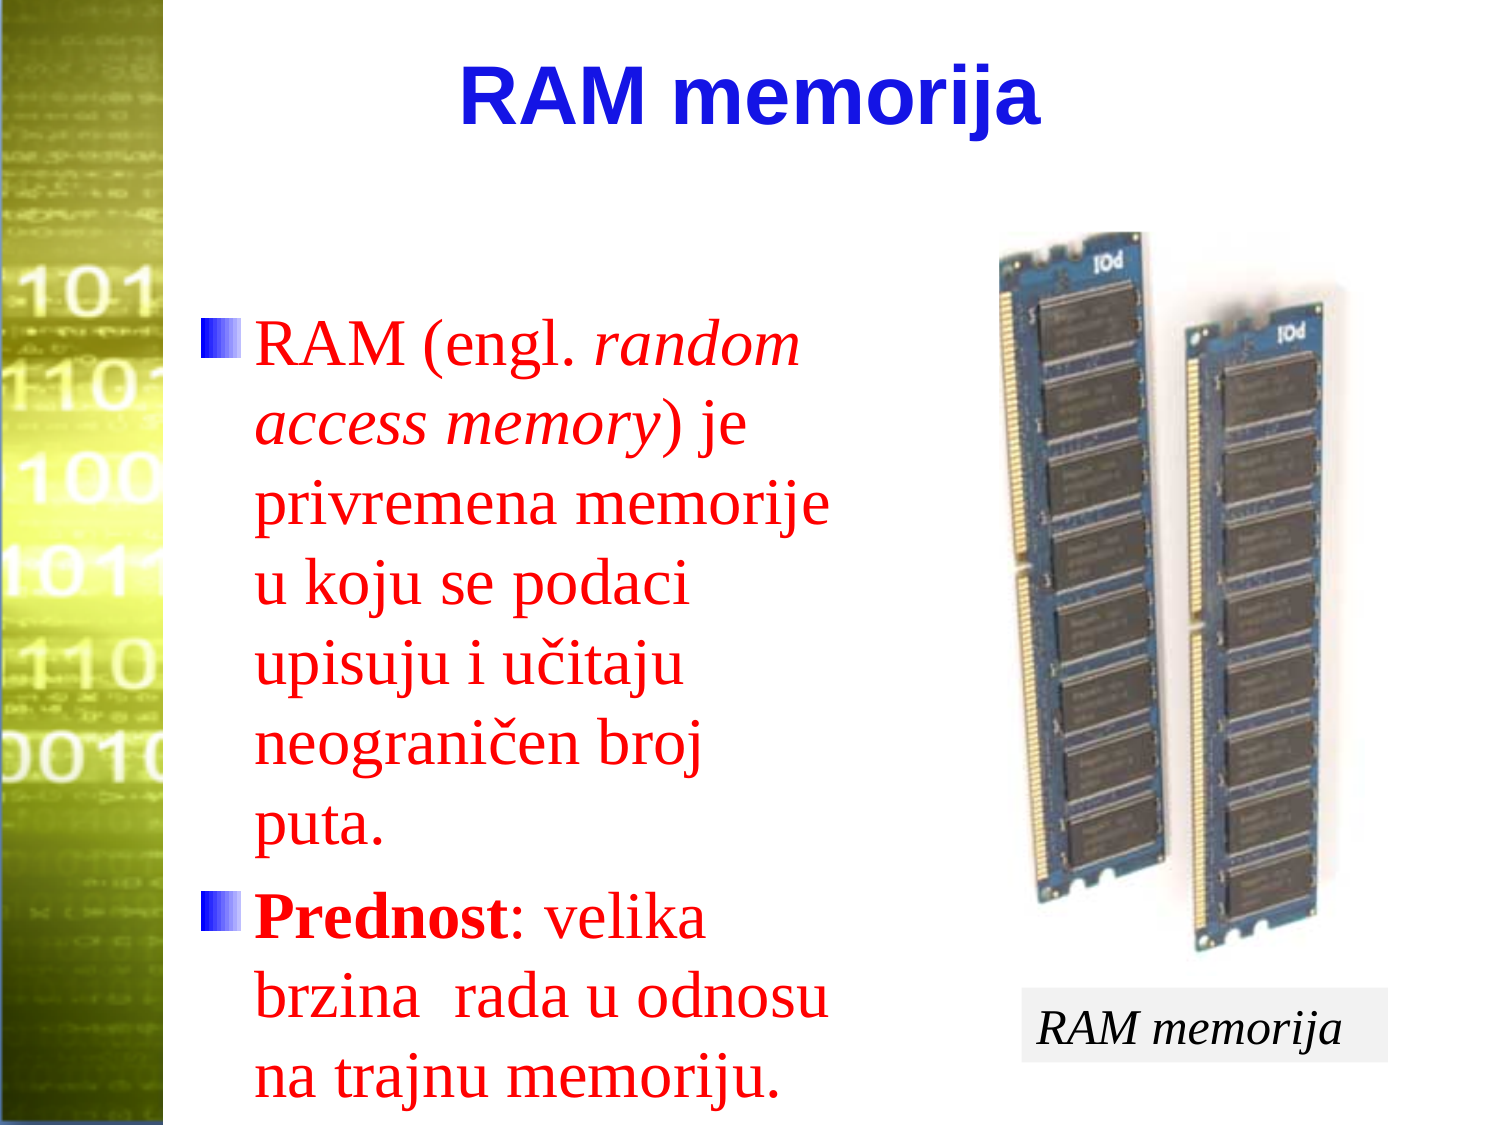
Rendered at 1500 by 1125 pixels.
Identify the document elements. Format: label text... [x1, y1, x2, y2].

picture [0, 0, 163, 1125]
list RAM (engl. random access memory) je privremena memorije u koju se podaci upisuju i učitaju neograničen broj puta. Prednost: velika brzina rada u odnosu na trajnu memoriju. [182, 290, 869, 1034]
title RAM memorija [166, 44, 1426, 138]
text_box RAM memorija [1021, 987, 1388, 1063]
picture [808, 233, 1500, 975]
picture [198, 314, 245, 362]
picture [198, 887, 245, 935]
